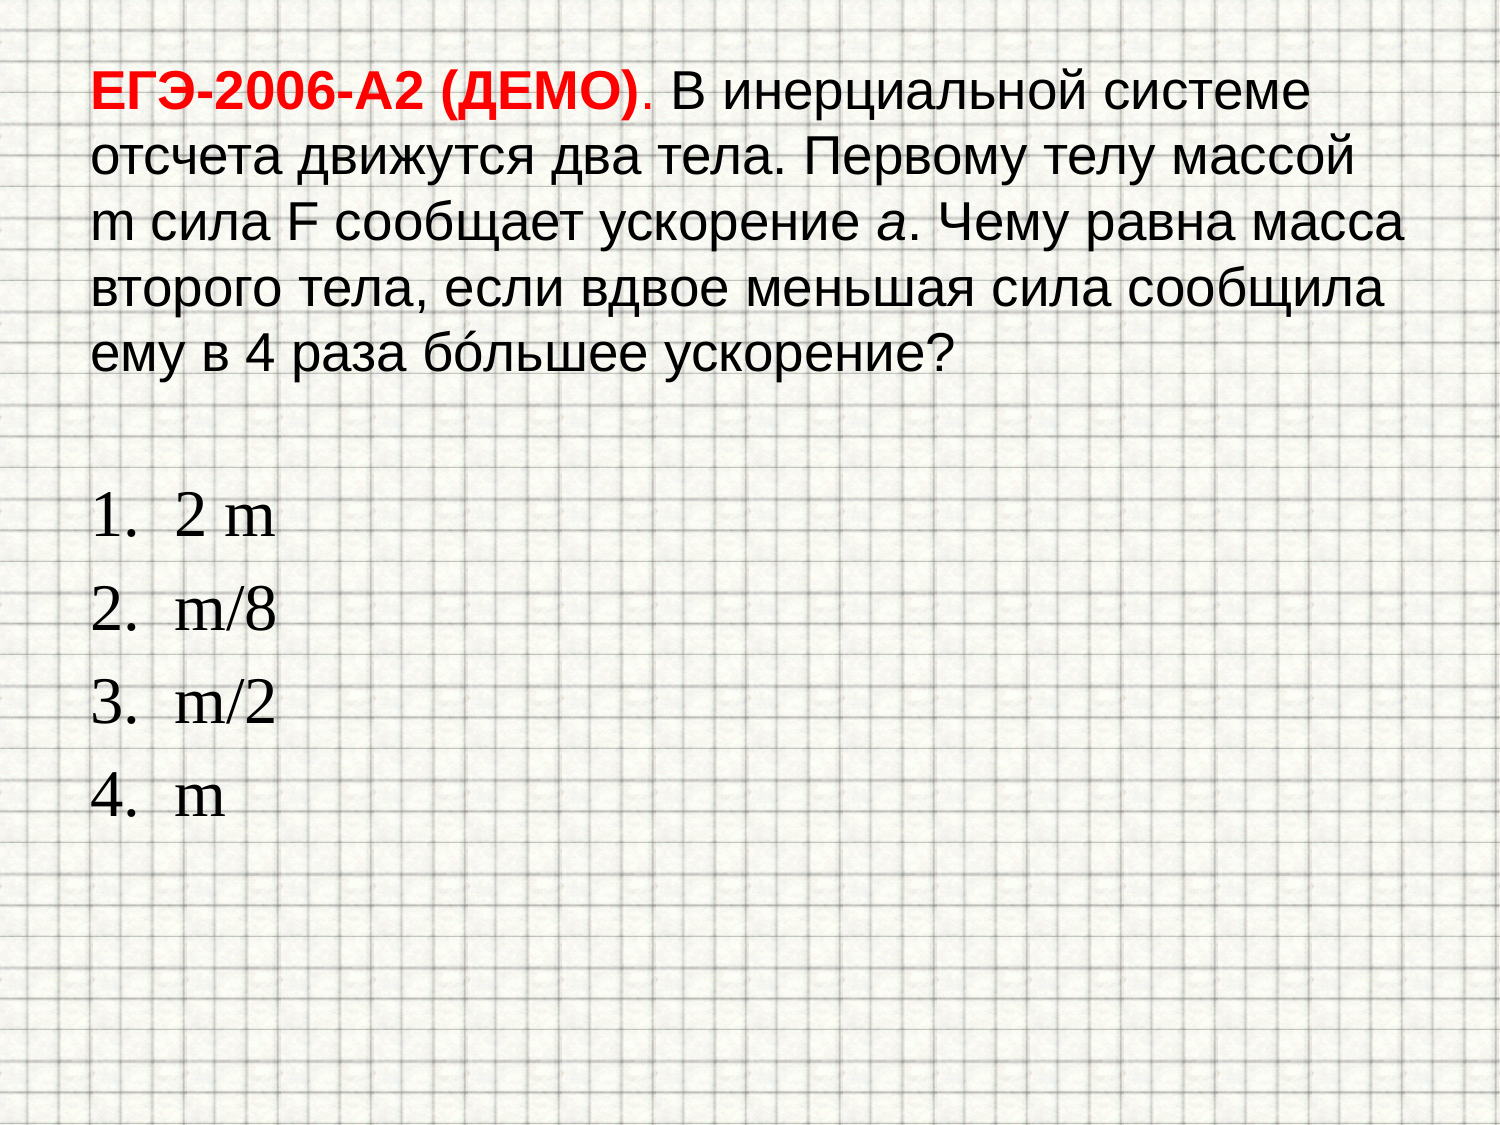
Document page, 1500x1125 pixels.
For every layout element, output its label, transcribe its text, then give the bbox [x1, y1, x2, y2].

title ЕГЭ-2006-А2 (ДЕМО). В инерциальной системе отсчета движутся два тела. Первому телу массой m сила F сообщает ускорение a. Чему равна масса второго тела, если вдвое меньшая сила сообщила ему в 4 раза бóльшее ускорение? [75, 24, 1425, 413]
picture [0, 0, 1500, 1125]
list 2 m m/8 m/2 m [75, 462, 1425, 1013]
